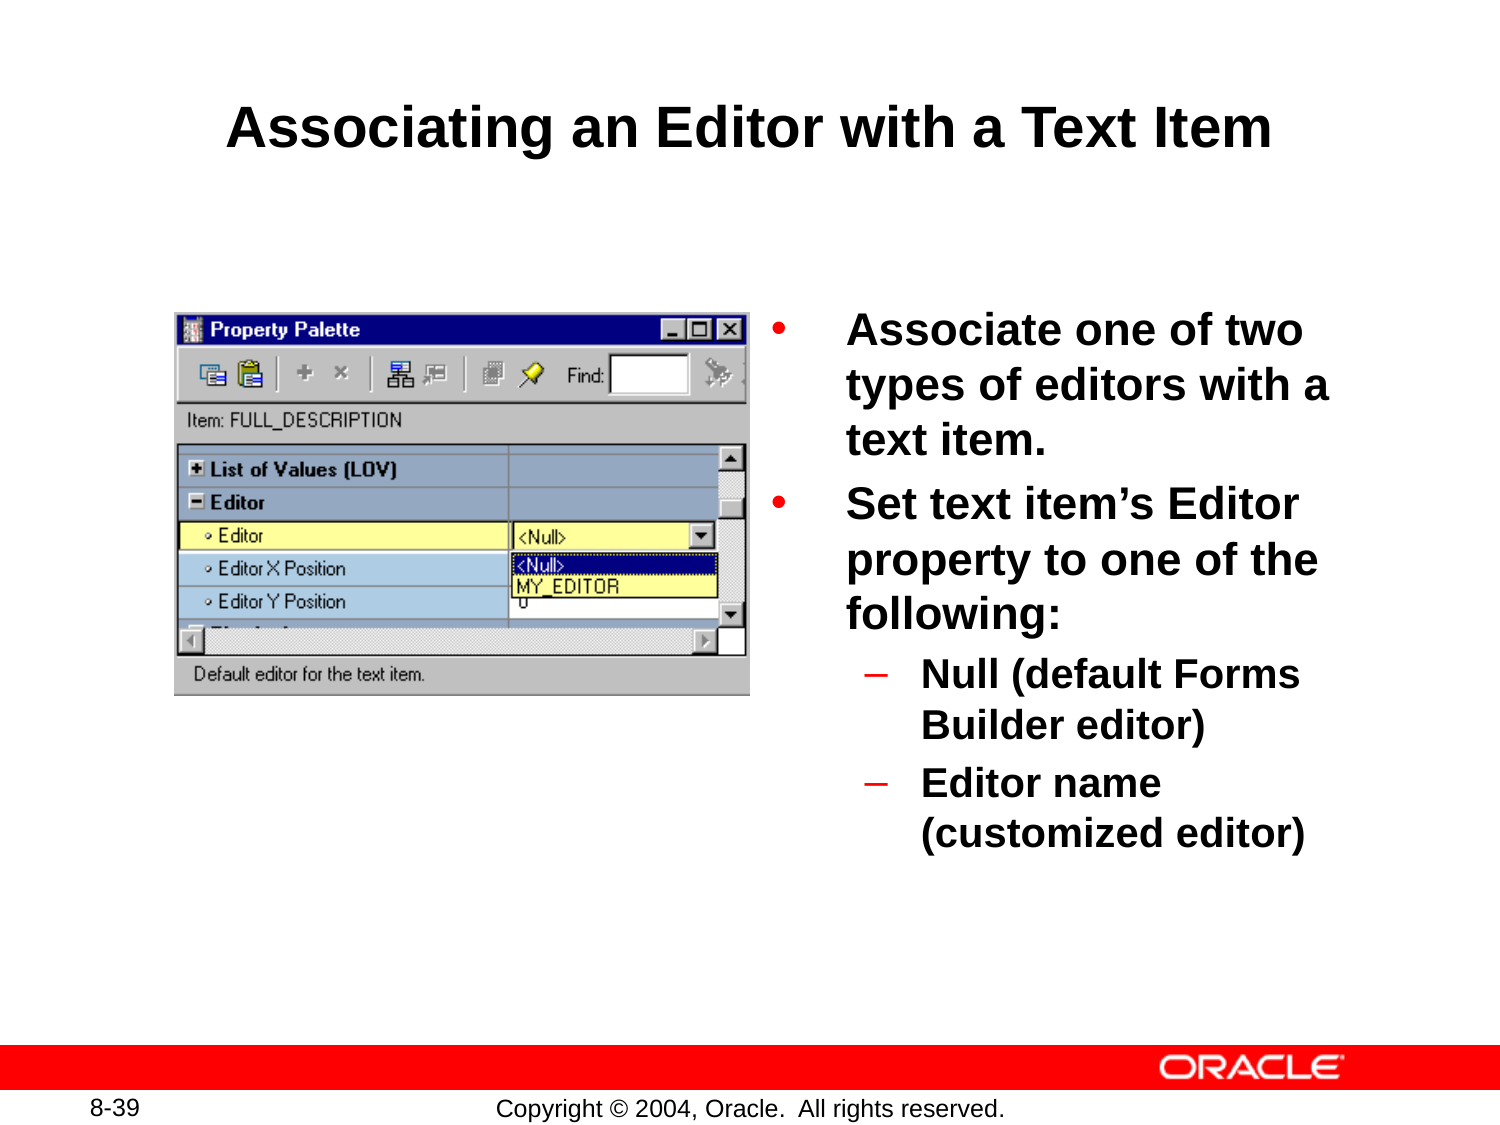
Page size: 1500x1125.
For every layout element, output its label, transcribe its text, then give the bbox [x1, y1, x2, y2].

picture [174, 312, 751, 696]
list Associate one of two types of editors with a text item. Set text item’s Editor property to one of the following: Null (default Forms Builder editor) Editor name (customized editor) [749, 297, 1351, 863]
title Associating an Editor with a Text Item [149, 87, 1351, 232]
